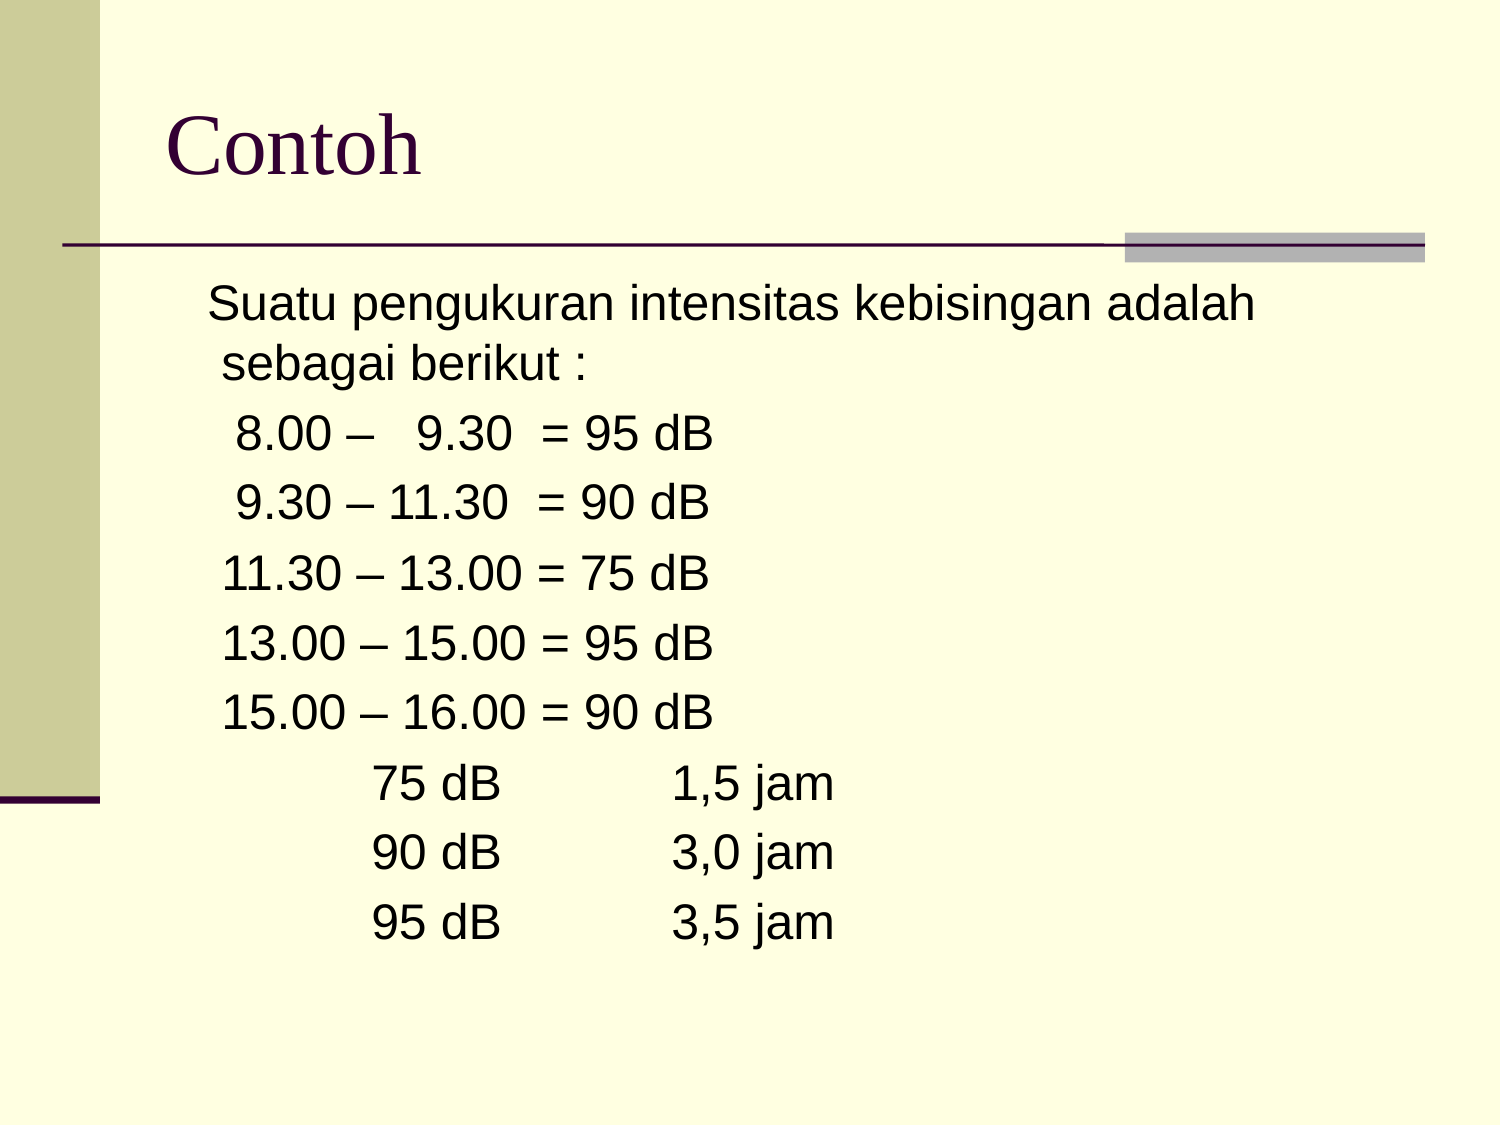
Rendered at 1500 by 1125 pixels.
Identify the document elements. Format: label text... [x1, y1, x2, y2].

list Suatu pengukuran intensitas kebisingan adalah sebagai berikut : 8.00 – 9.30 = 95 dB 9.30 – 11.30 = 90 dB 11.30 – 13.00 = 75 dB 13.00 – 15.00 = 95 dB 15.00 – 16.00 = 90 dB 75 dB 1,5 jam 90 dB 3,0 jam 95 dB 3,5 jam [149, 262, 1426, 1006]
title Contoh [149, 45, 1426, 234]
